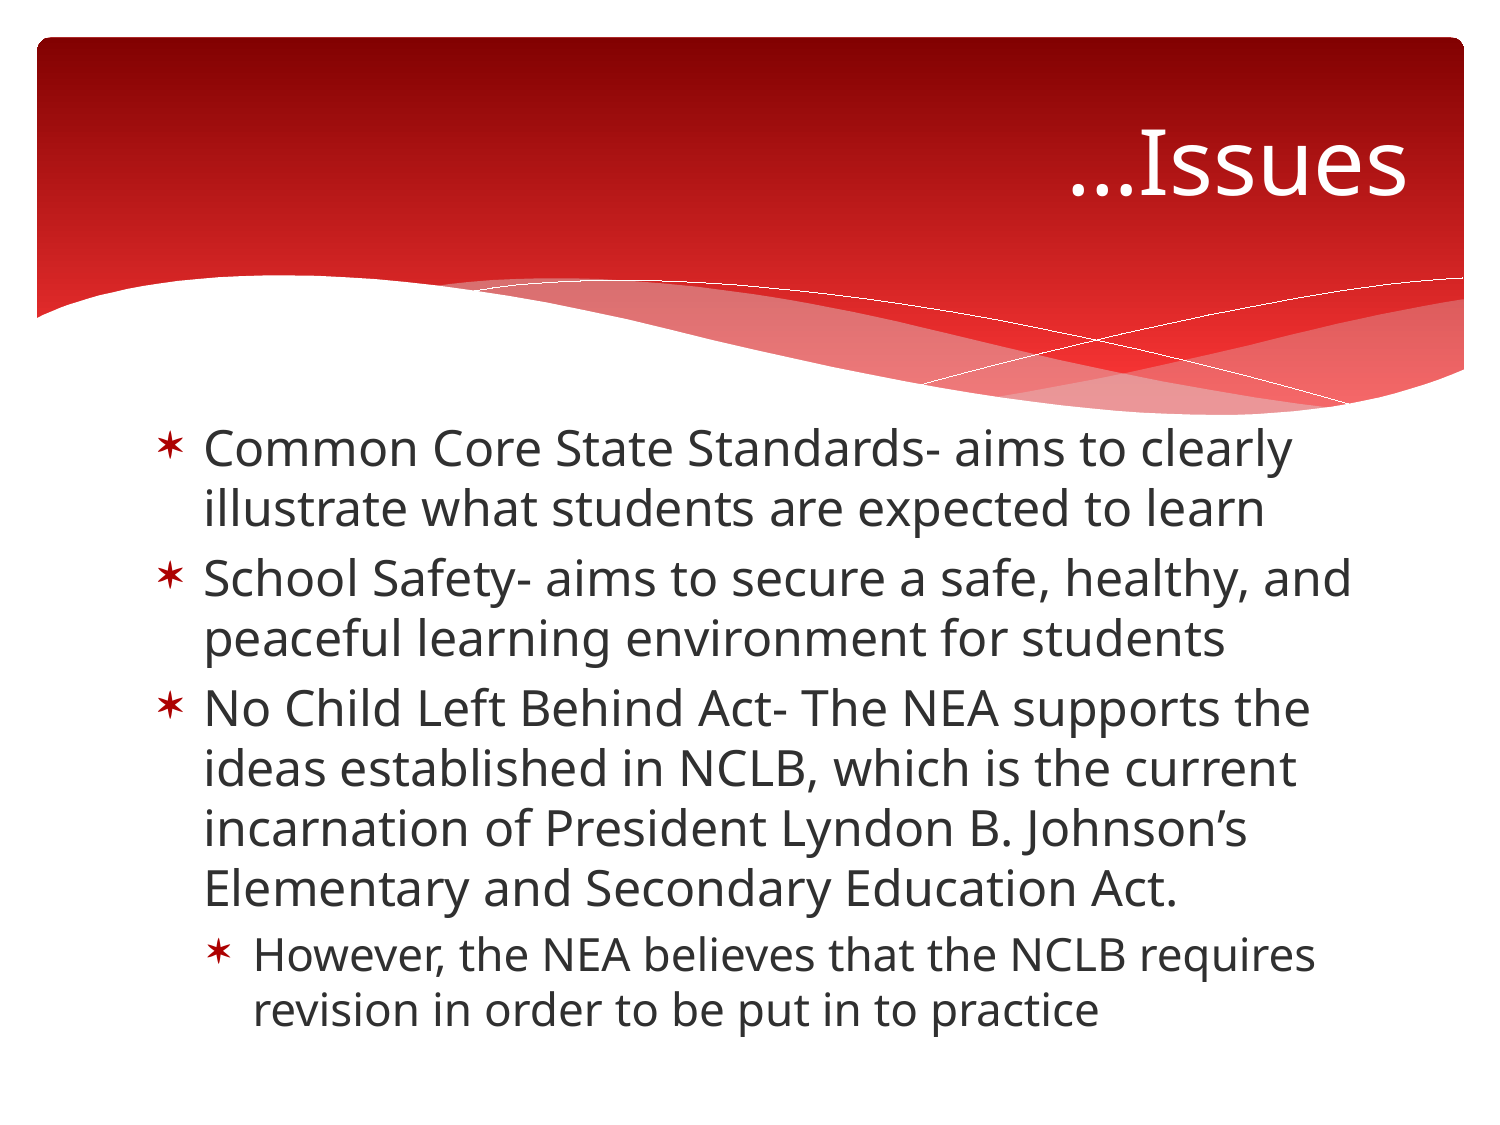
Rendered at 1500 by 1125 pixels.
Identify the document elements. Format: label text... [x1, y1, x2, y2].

title …Issues [75, 55, 1425, 261]
list Common Core State Standards- aims to clearly illustrate what students are expected to learn School Safety- aims to secure a safe, healthy, and peaceful learning environment for students No Child Left Behind Act- The NEA supports the ideas established in NCLB, which is the current incarnation of President Lyndon B. Johnson’s Elementary and Secondary Education Act. However, the NEA believes that the NCLB requires revision in order to be put in to practice [143, 408, 1452, 1095]
